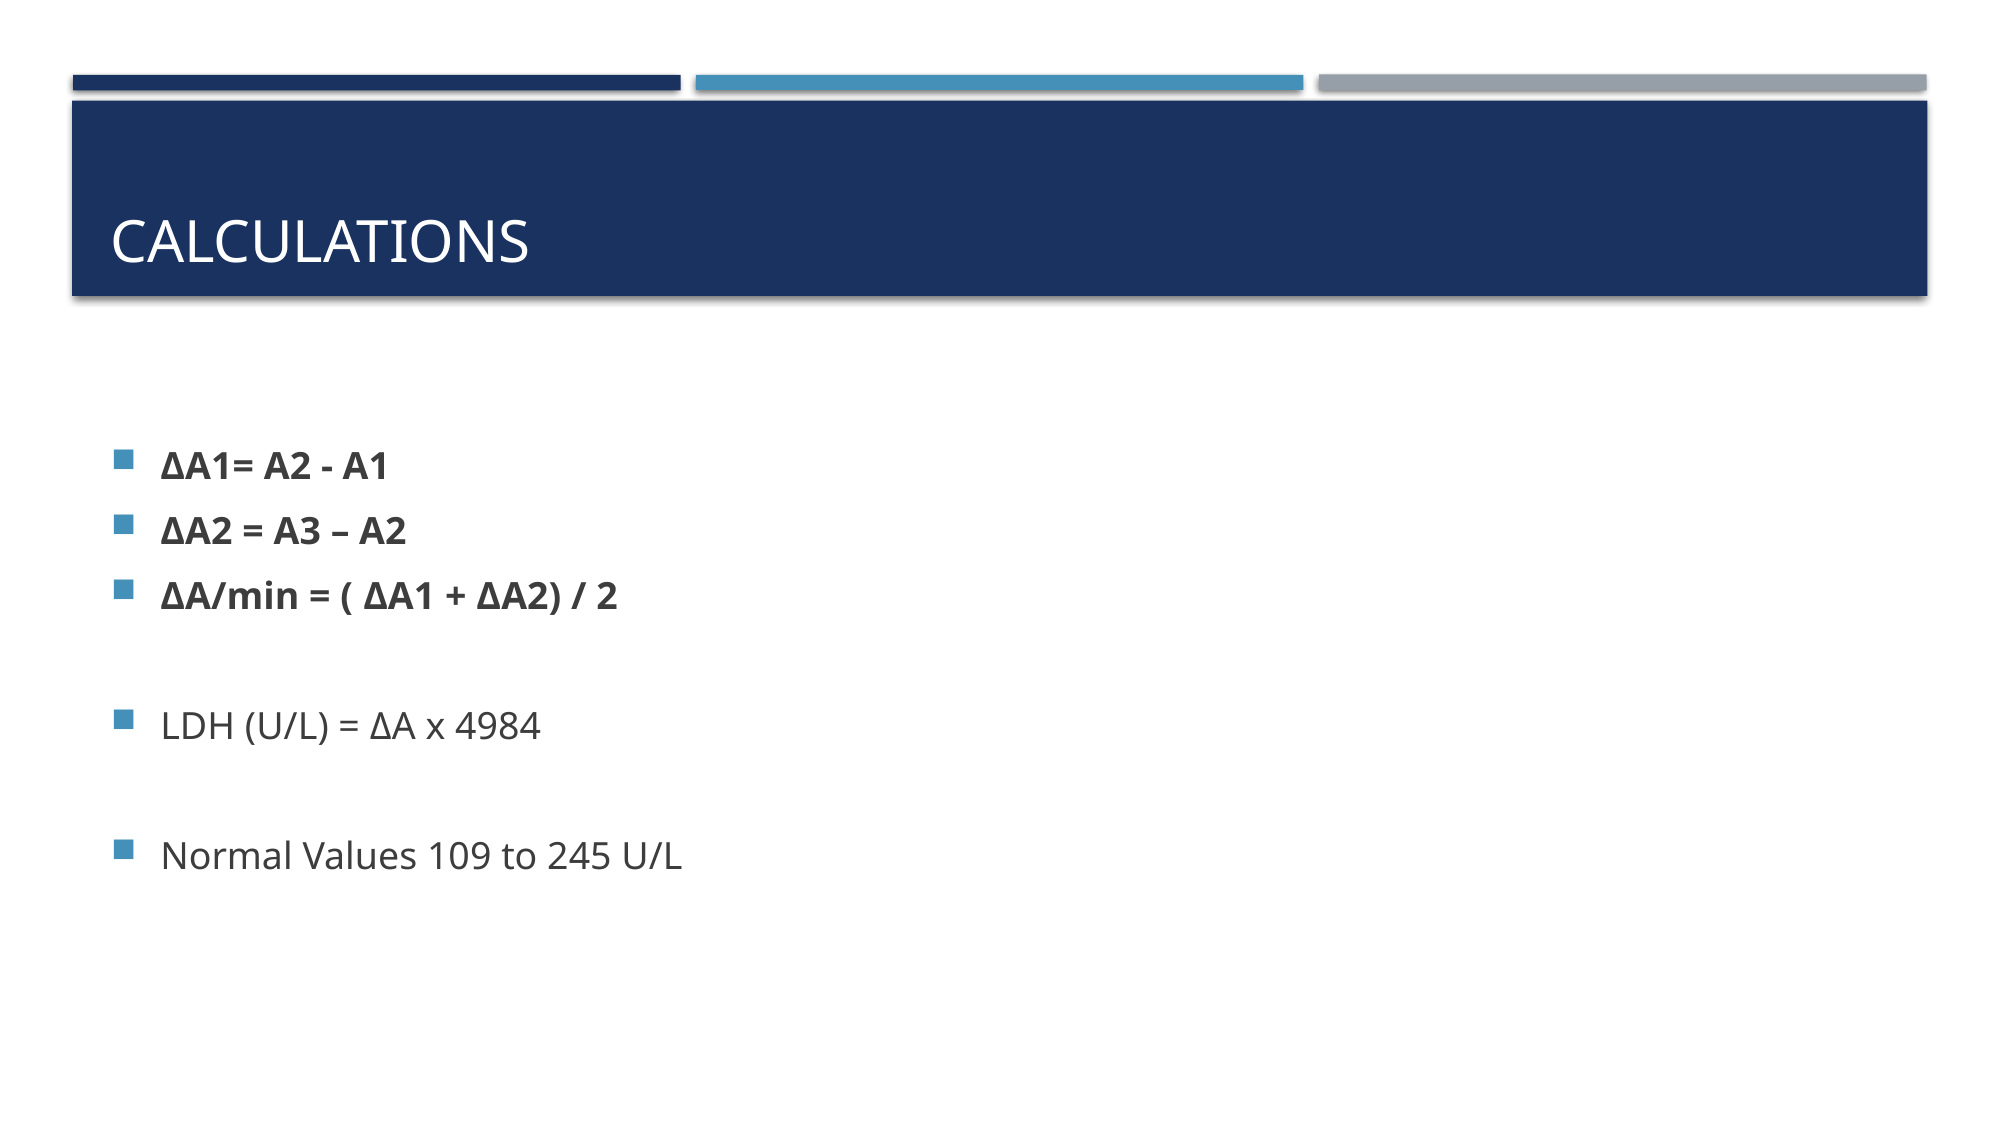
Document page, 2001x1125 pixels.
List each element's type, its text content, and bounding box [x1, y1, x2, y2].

list ΔA1= A2 - A1 ΔA2 = A3 – A2 ΔA/min = ( ΔA1 + ΔA2) / 2 LDH (U/L) = ΔA x 4984 Normal Values 109 to 245 U/L [95, 357, 1905, 962]
title Calculations [95, 115, 1905, 282]
